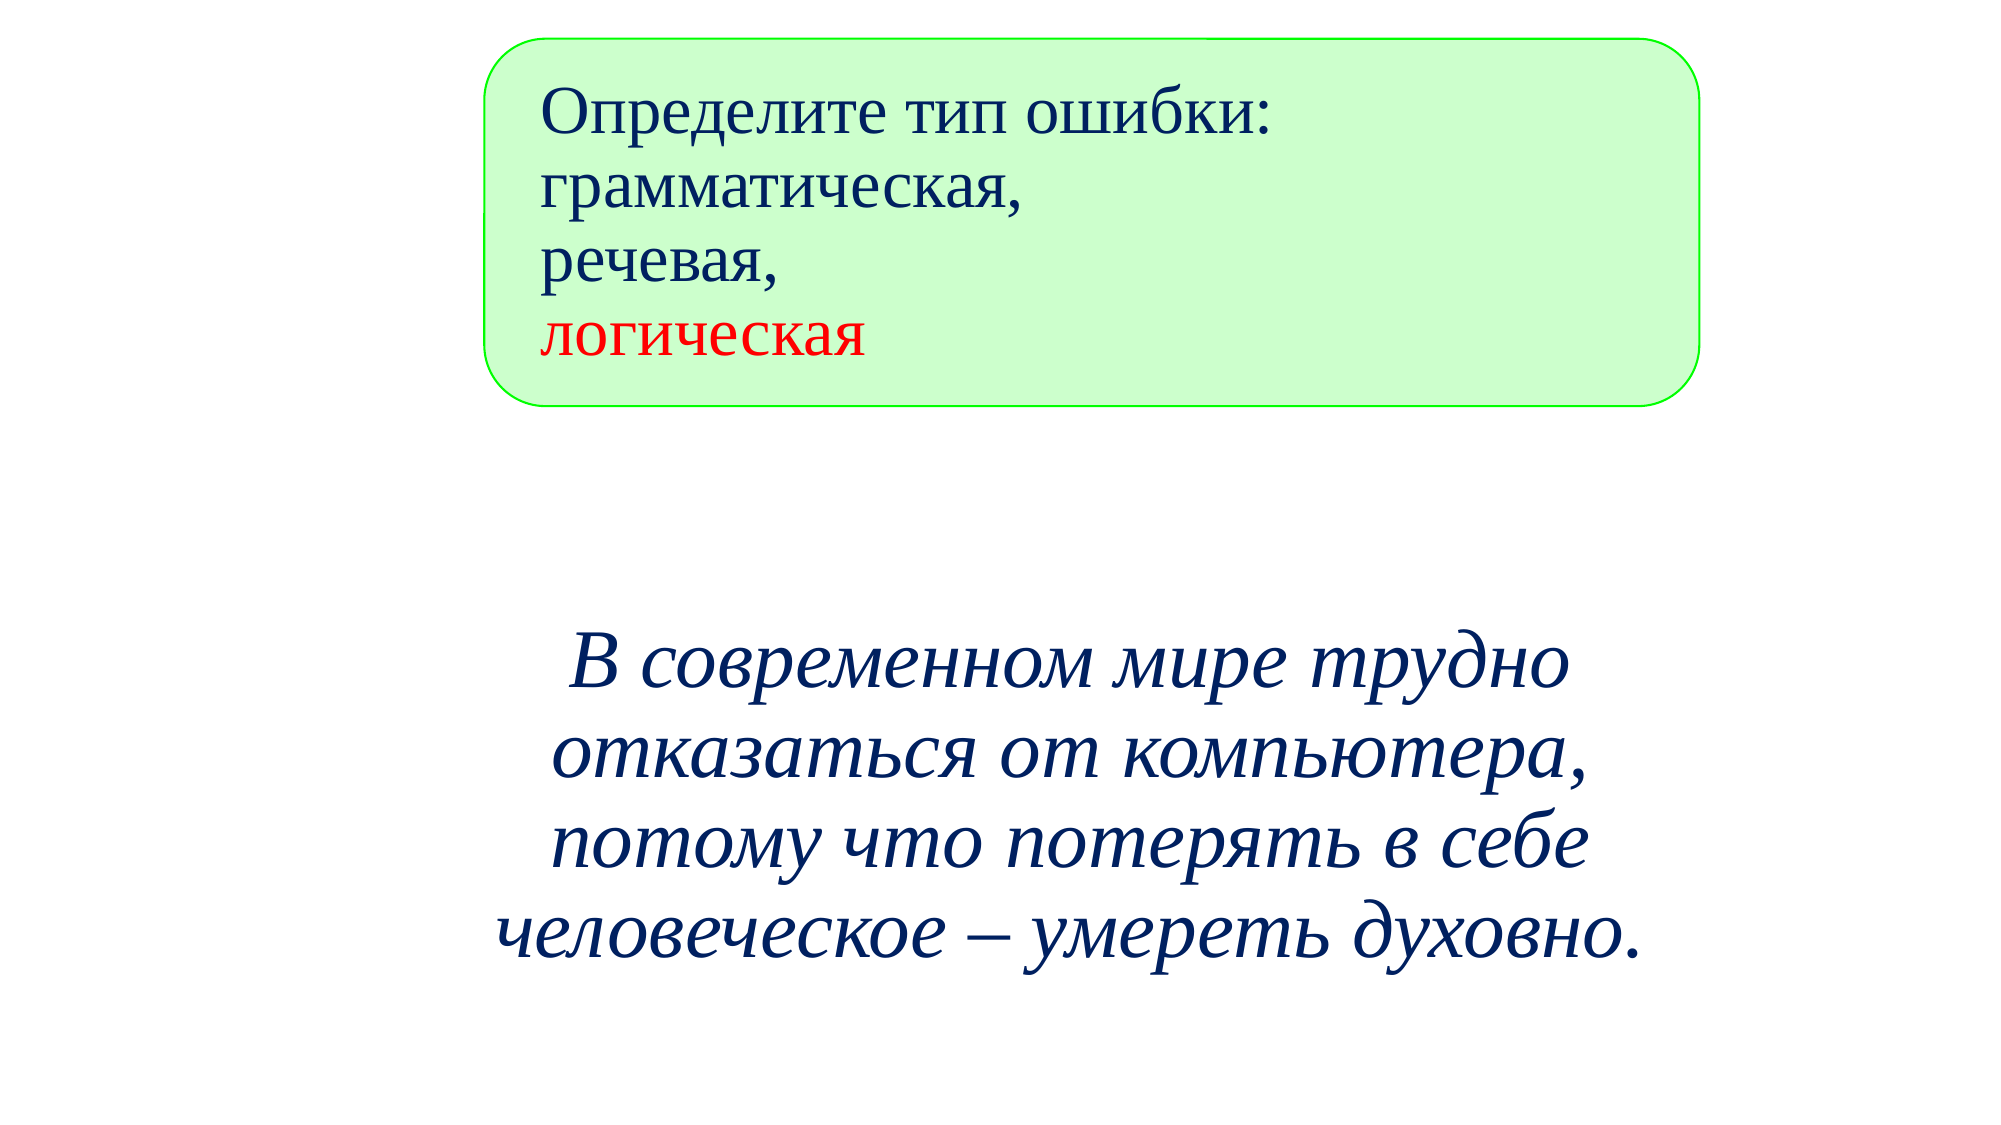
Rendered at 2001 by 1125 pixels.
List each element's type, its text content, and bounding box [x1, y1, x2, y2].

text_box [484, 35, 1700, 410]
subtitle В современном мире трудно отказаться от компьютера, потому что потерять в себе человеческое – умереть духовно. [460, 461, 1676, 1125]
